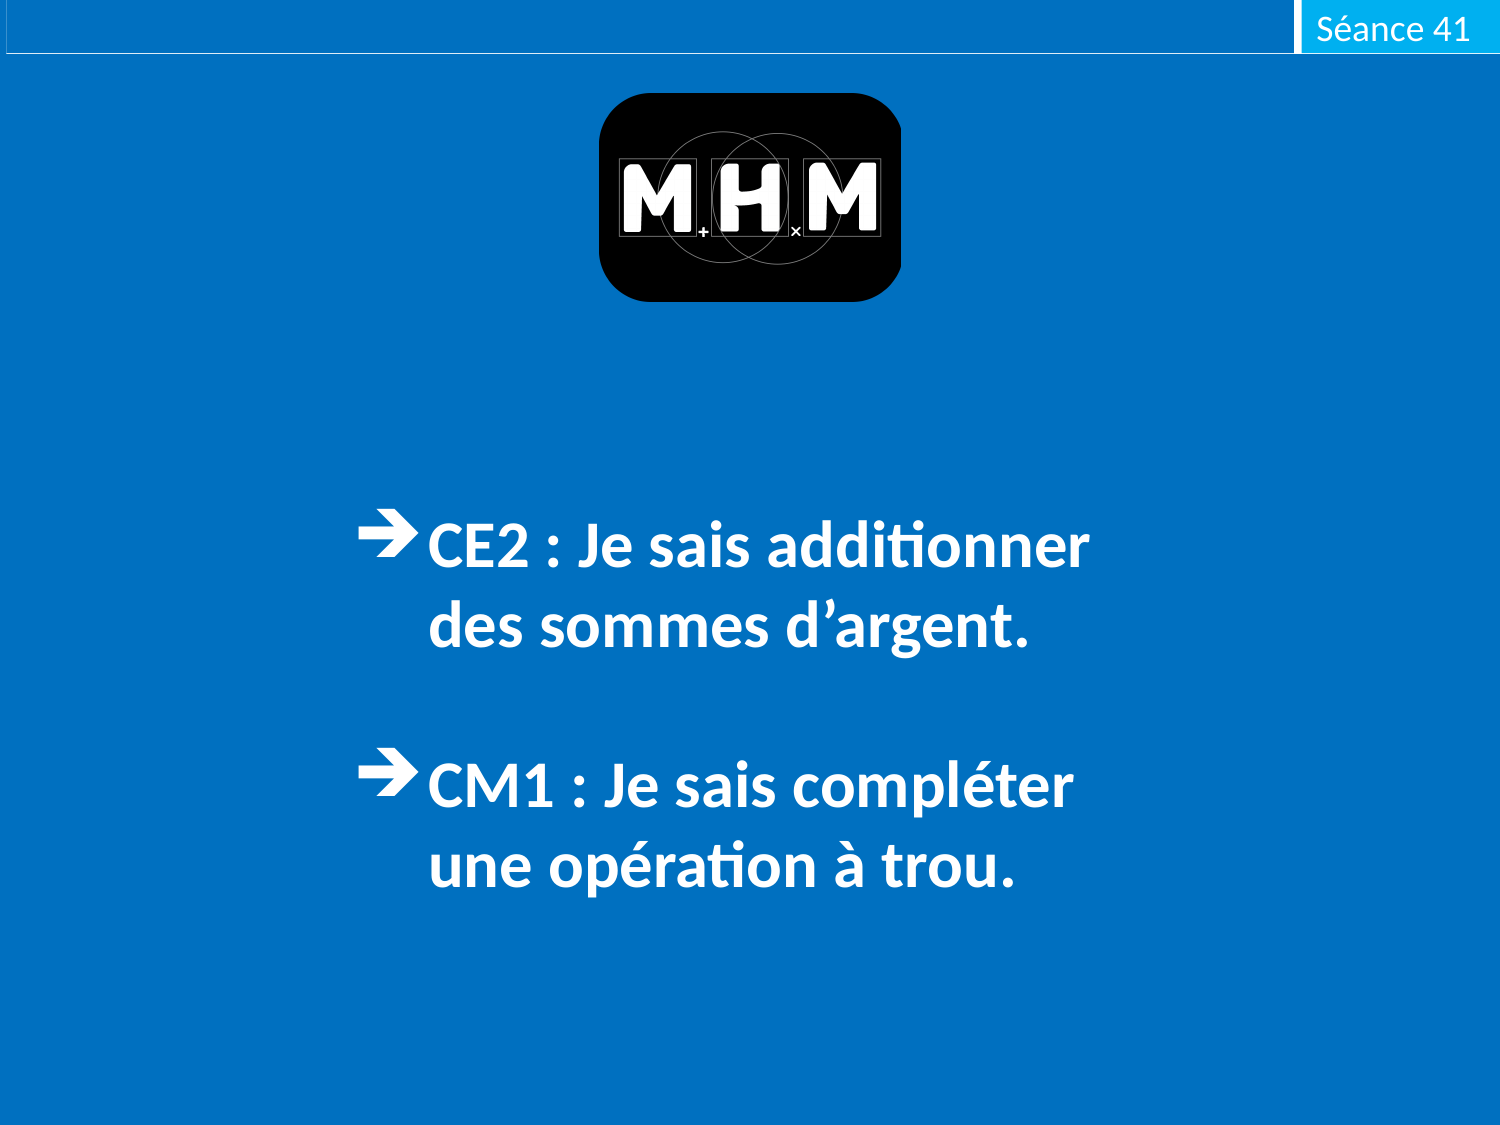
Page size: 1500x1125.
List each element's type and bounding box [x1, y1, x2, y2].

text_box [0, 53, 1500, 1125]
